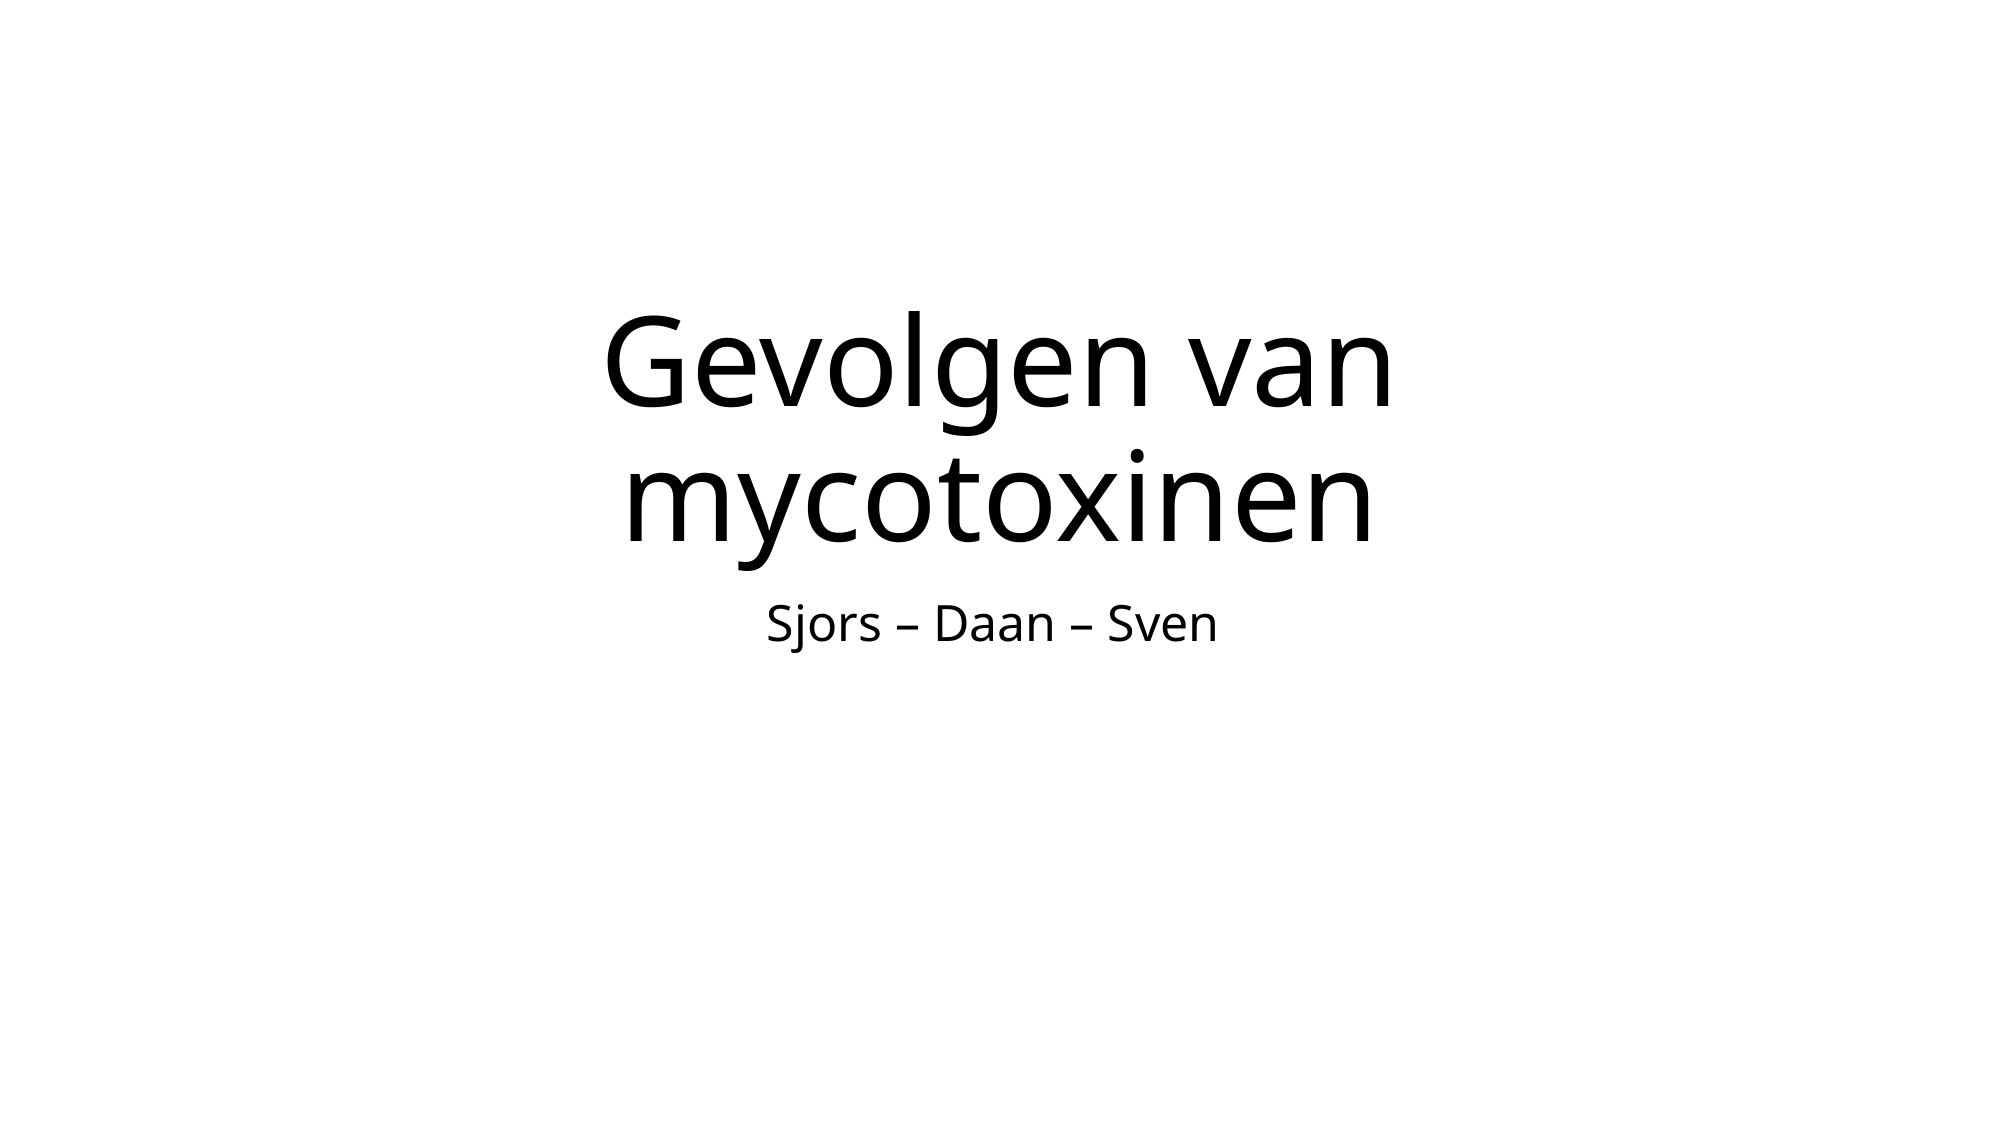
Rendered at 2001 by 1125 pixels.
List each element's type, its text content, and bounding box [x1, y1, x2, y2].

subtitle Sjors – Daan – Sven [249, 590, 1750, 863]
title Gevolgen van mycotoxinen [249, 184, 1750, 576]
